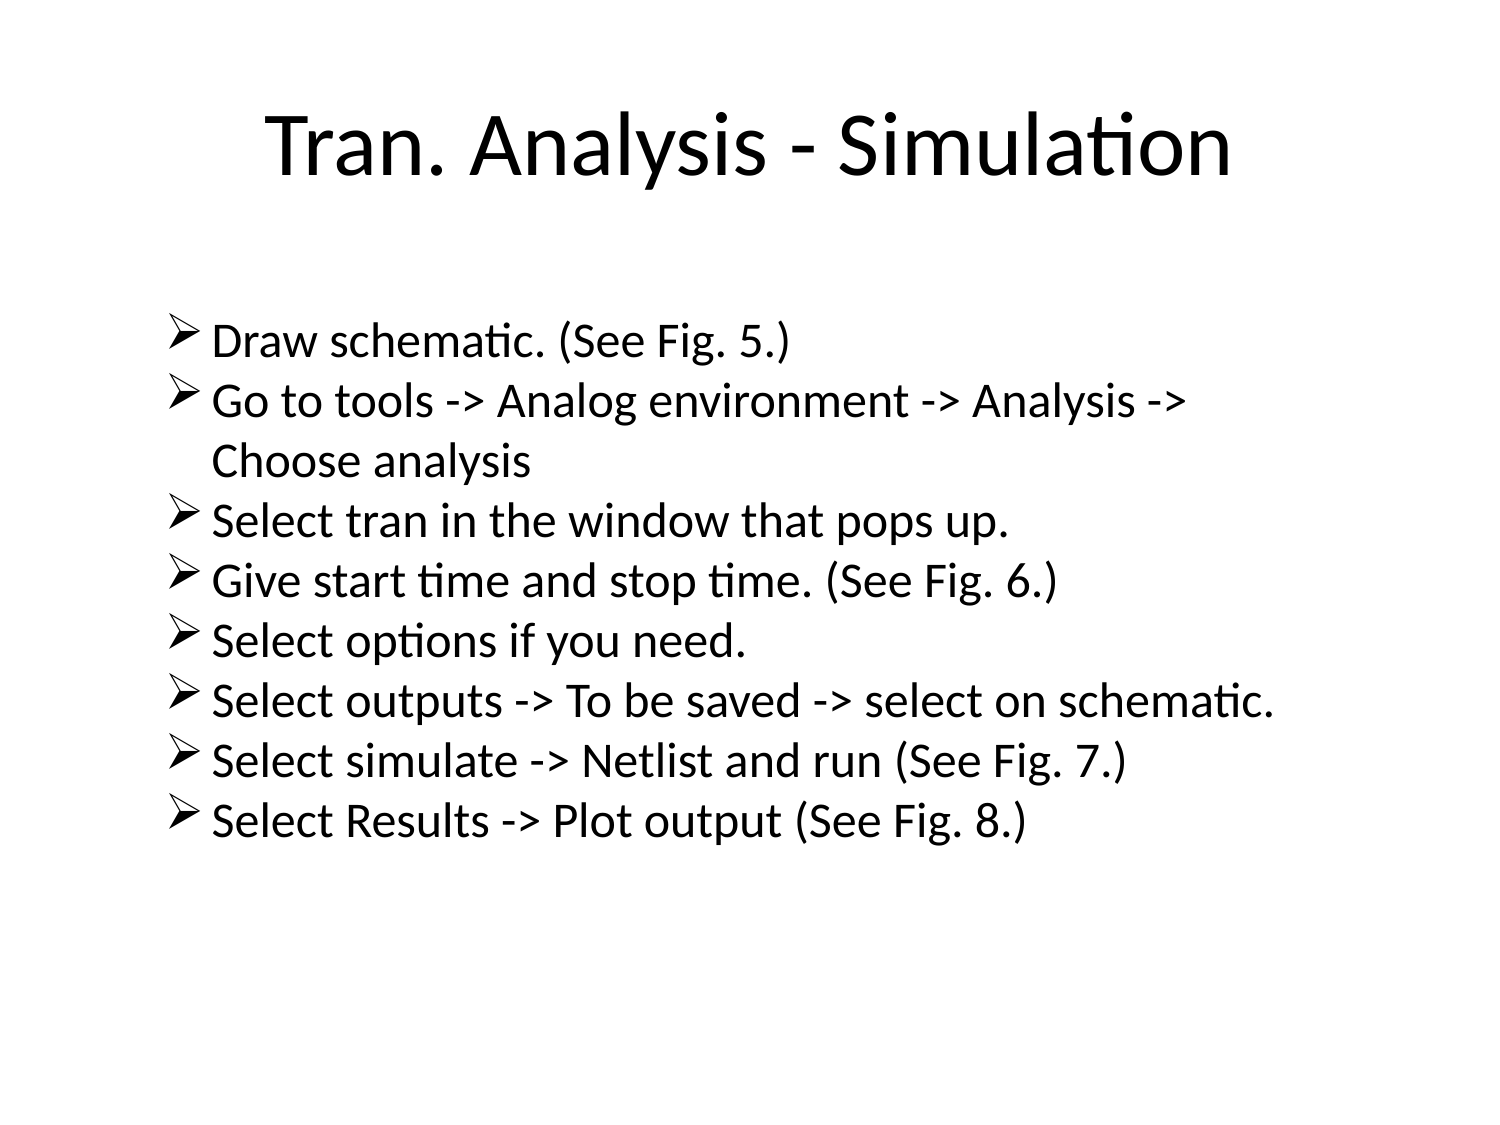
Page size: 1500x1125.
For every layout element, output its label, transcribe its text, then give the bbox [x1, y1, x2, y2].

title Tran. Analysis - Simulation [75, 45, 1425, 233]
text_box Draw schematic. (See Fig. 5.) Go to tools -> Analog environment -> Analysis -> Choose analysis Select tran in the window that pops up. Give start time and stop time. (See Fig. 6.) Select options if you need. Select outputs -> To be saved -> select on schematic. Select simulate -> Netlist and run (See Fig. 7.) Select Results -> Plot output (See Fig. 8.) [150, 299, 1325, 855]
